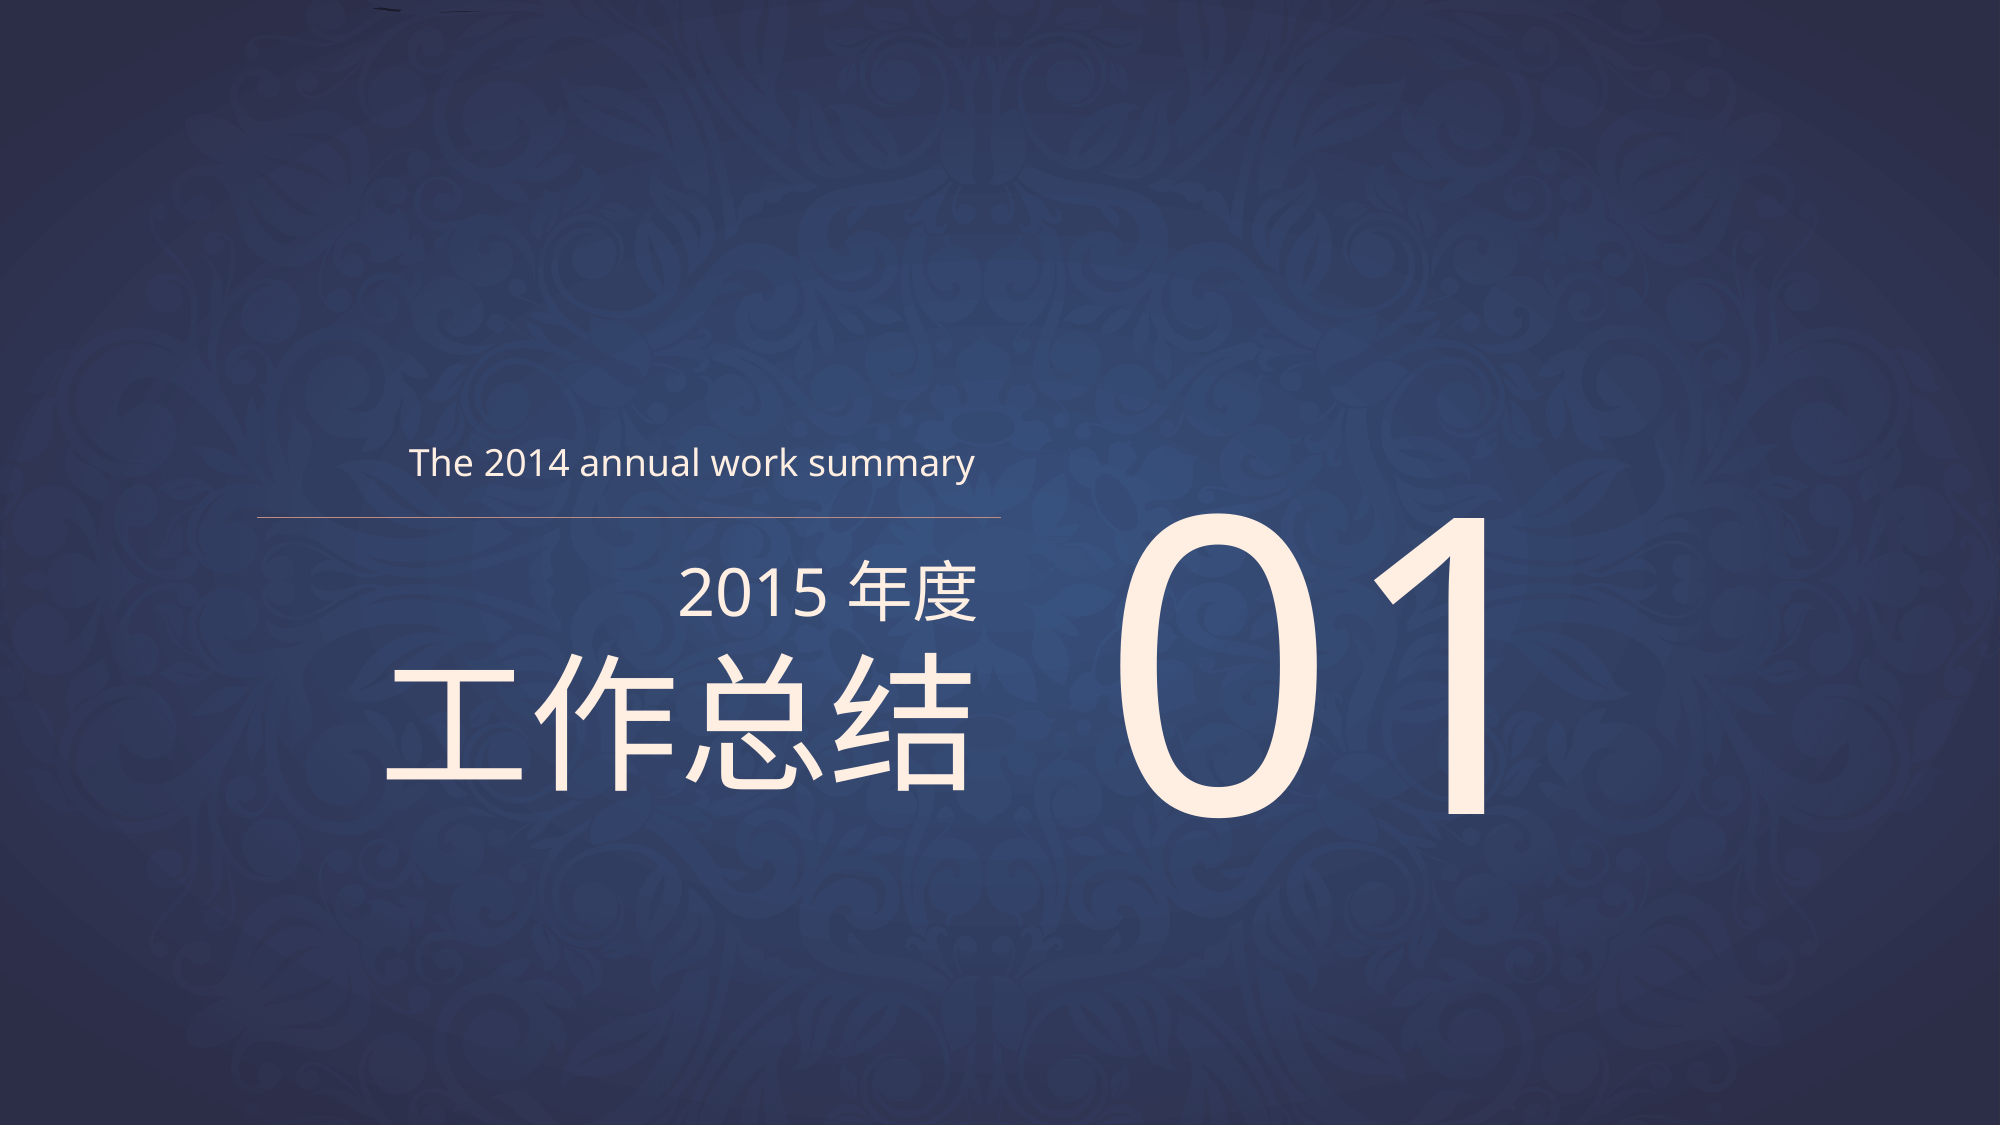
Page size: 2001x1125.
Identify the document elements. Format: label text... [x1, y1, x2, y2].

picture [0, 0, 2000, 1125]
text_box 01 [1085, 392, 1590, 905]
text_box The 2014 annual work summary [394, 431, 991, 491]
text_box 2015年度 工作总结 [364, 542, 995, 818]
